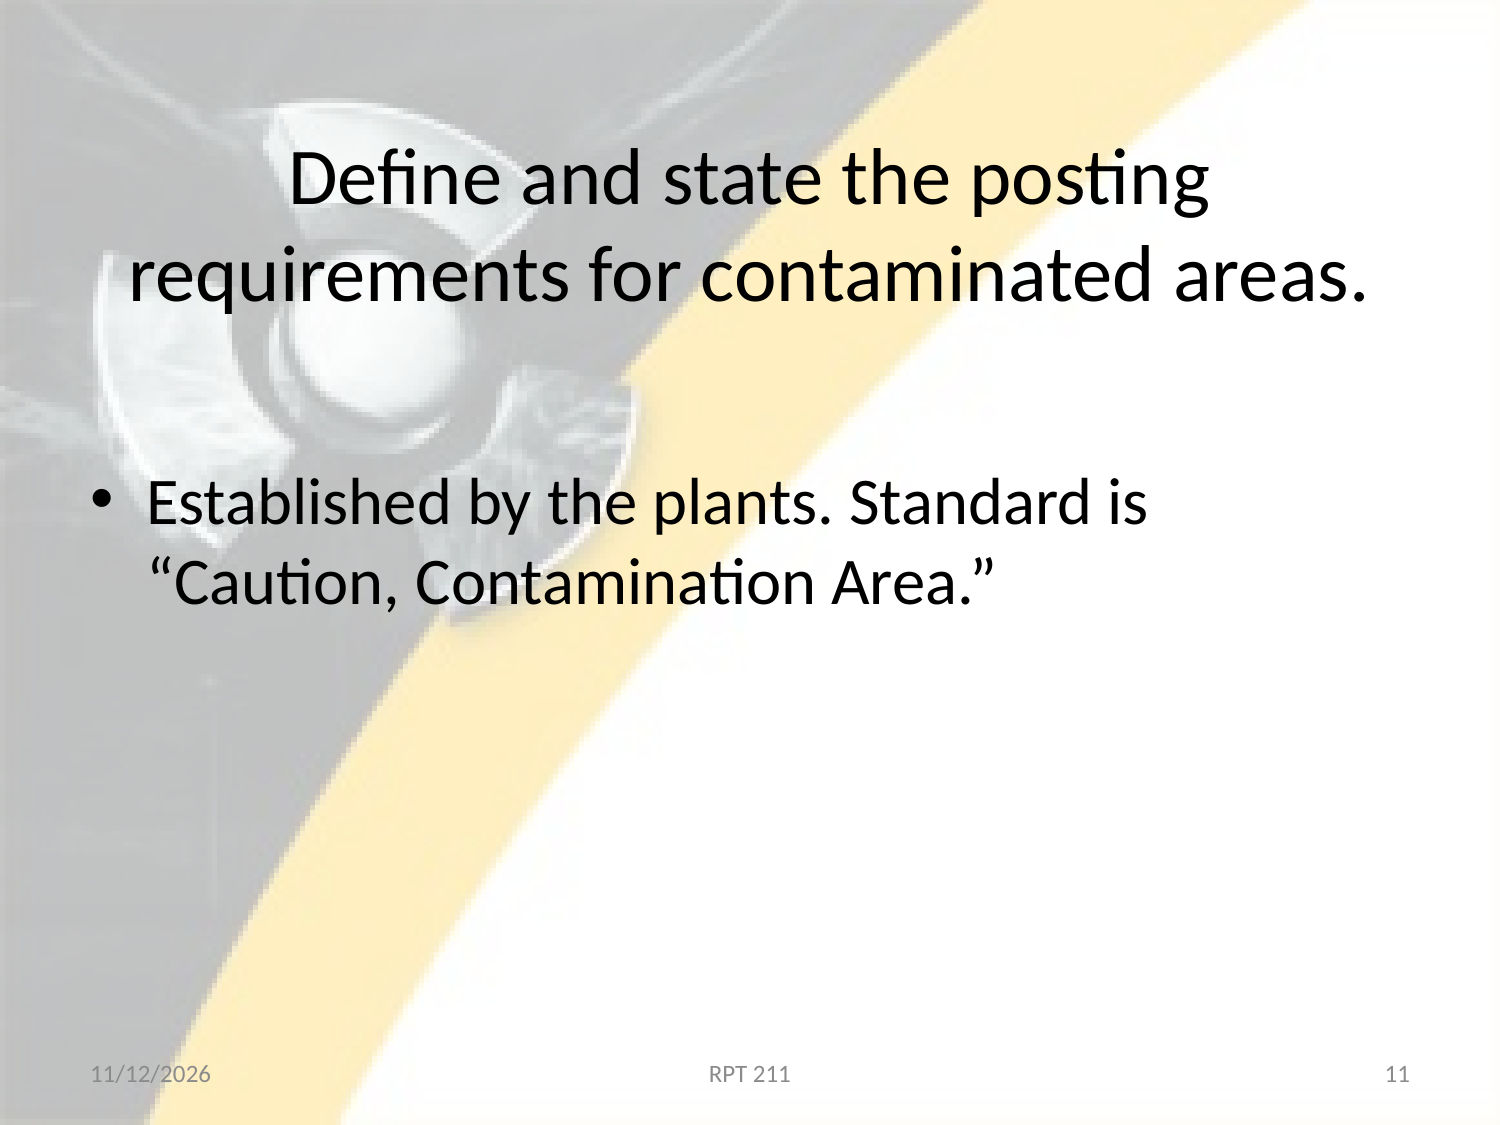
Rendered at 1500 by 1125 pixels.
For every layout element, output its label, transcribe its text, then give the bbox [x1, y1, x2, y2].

slide_number 11 [1074, 1042, 1425, 1103]
title Define and state the posting requirements for contaminated areas. [75, 87, 1425, 450]
footer RPT 211 [512, 1042, 988, 1103]
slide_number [75, 1042, 425, 1103]
list Established by the plants. Standard is “Caution, Contamination Area.” [75, 450, 1425, 986]
